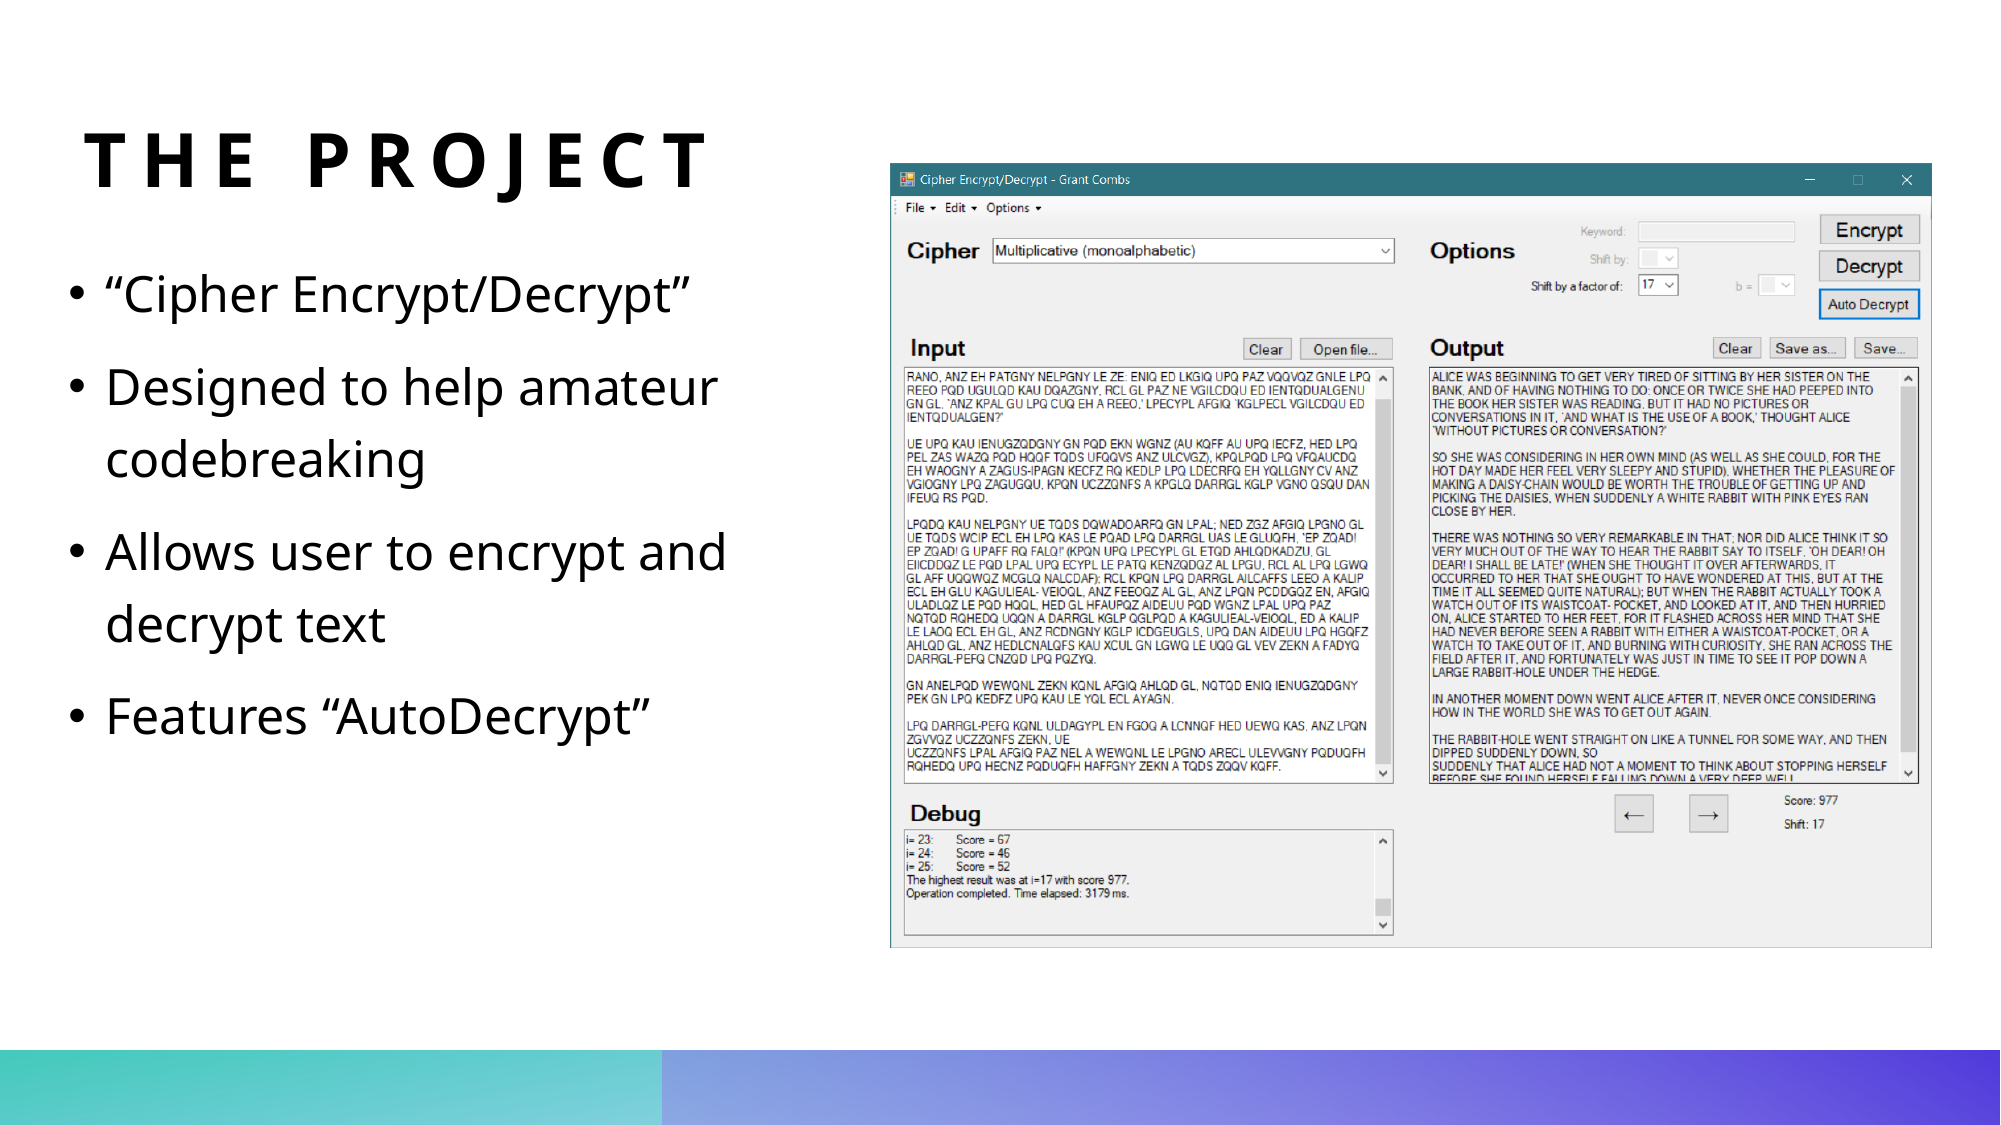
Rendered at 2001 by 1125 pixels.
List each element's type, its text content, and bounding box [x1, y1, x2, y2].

picture [890, 163, 1932, 948]
list “Cipher Encrypt/Decrypt” Designed to help amateur codebreaking Allows user to encrypt and decrypt text Features “AutoDecrypt” [68, 250, 862, 900]
title The project [83, 0, 1764, 203]
